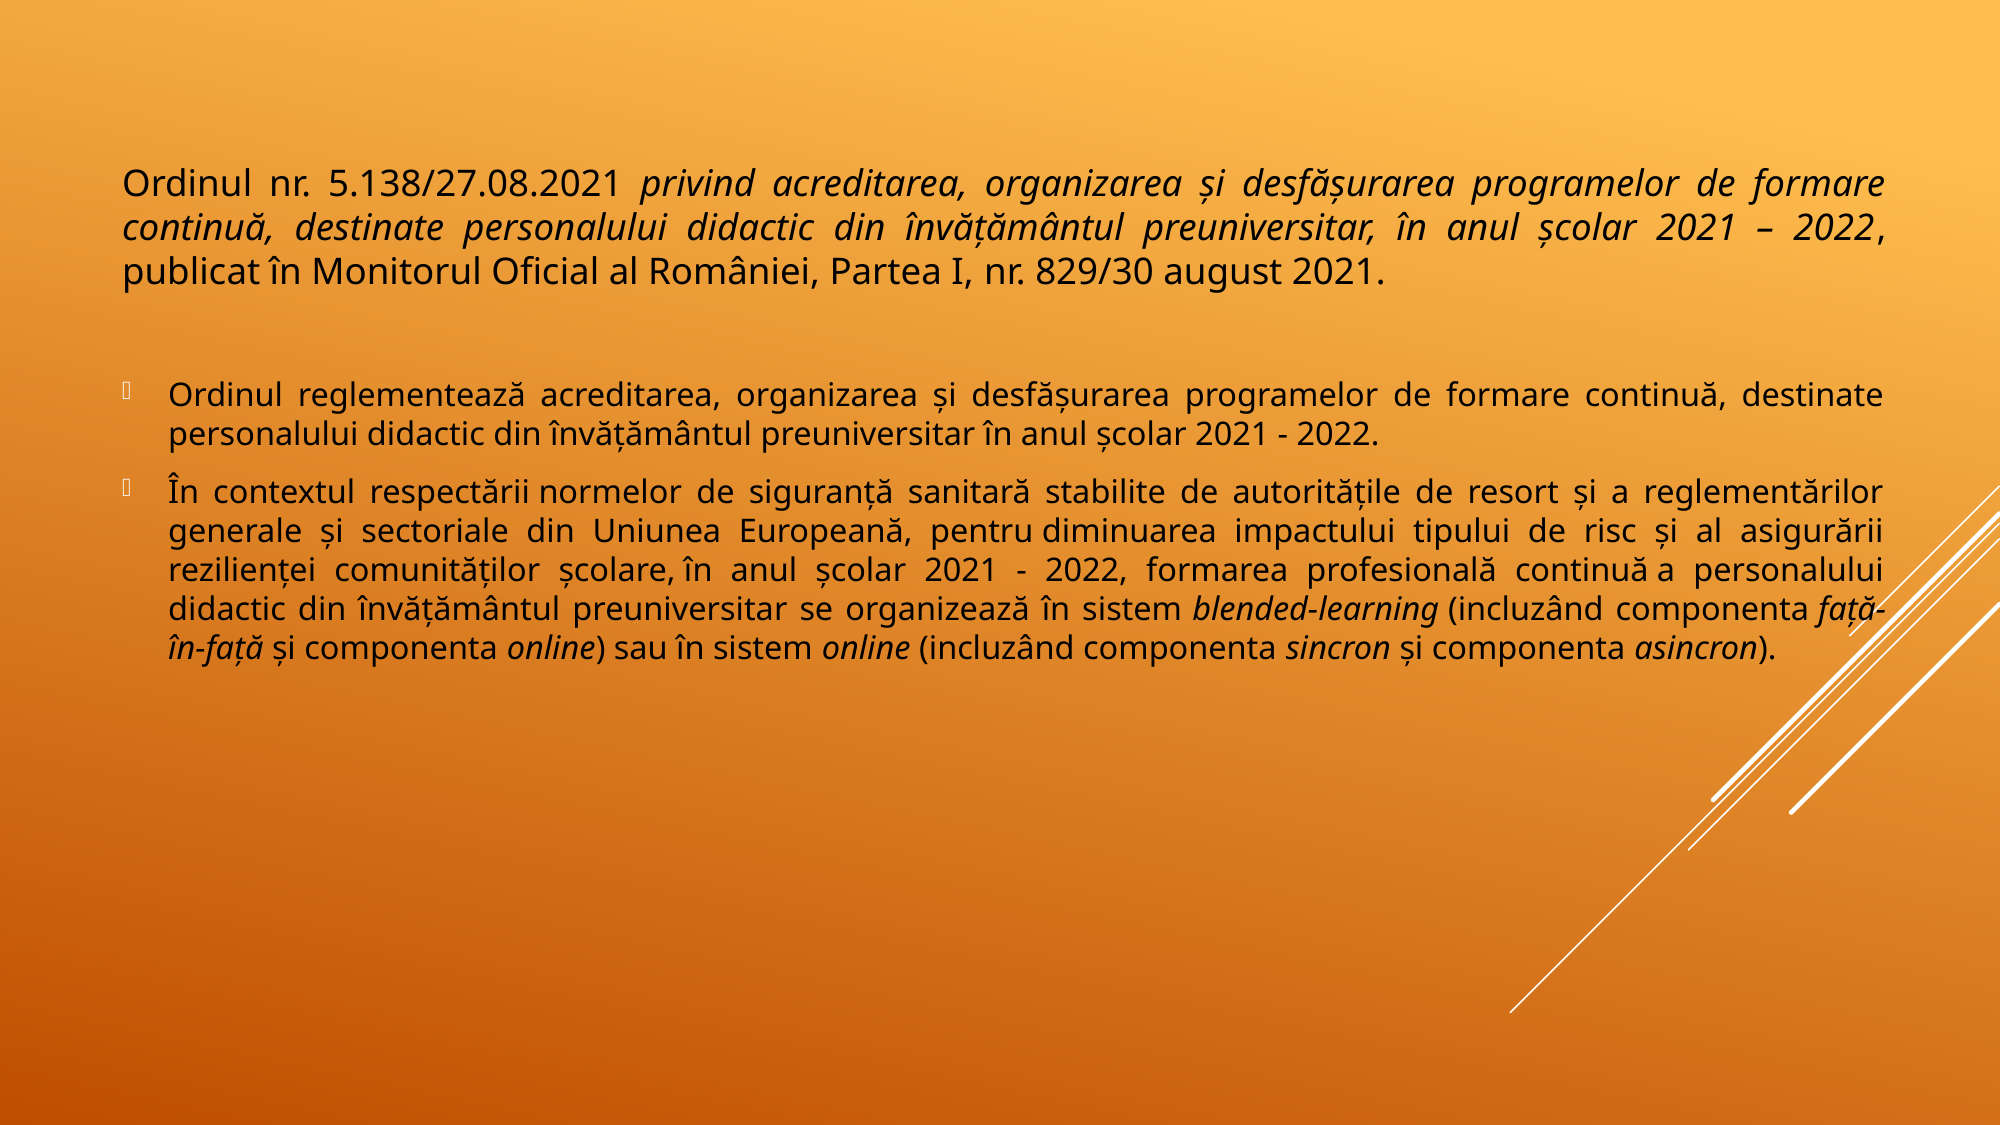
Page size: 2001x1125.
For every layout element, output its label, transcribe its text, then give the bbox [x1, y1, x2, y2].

list Ordinul nr. 5.138/27.08.2021 privind acreditarea, organizarea și desfășurarea programelor de formare continuă, destinate personalului didactic din învățământul preuniversitar, în anul școlar 2021 – 2022, publicat în Monitorul Oficial al României, Partea I, nr. 829/30 august 2021. Ordinul reglementează acreditarea, organizarea și desfășurarea programelor de formare continuă, destinate personalului didactic din învățământul preuniversitar în anul școlar 2021 - 2022. În contextul respectării normelor de siguranță sanitară stabilite de autoritățile de resort și a reglementărilor generale și sectoriale din Uniunea Europeană, pentru diminuarea impactului tipului de risc și al asigurării rezilienței comunităților școlare, în anul școlar 2021 - 2022, formarea profesională continuă a personalului didactic din învățământul preuniversitar se organizează în sistem blended-learning (incluzând componenta față-în-față și componenta online) sau în sistem online (incluzând componenta sincron și componenta asincron). [107, 88, 1902, 706]
